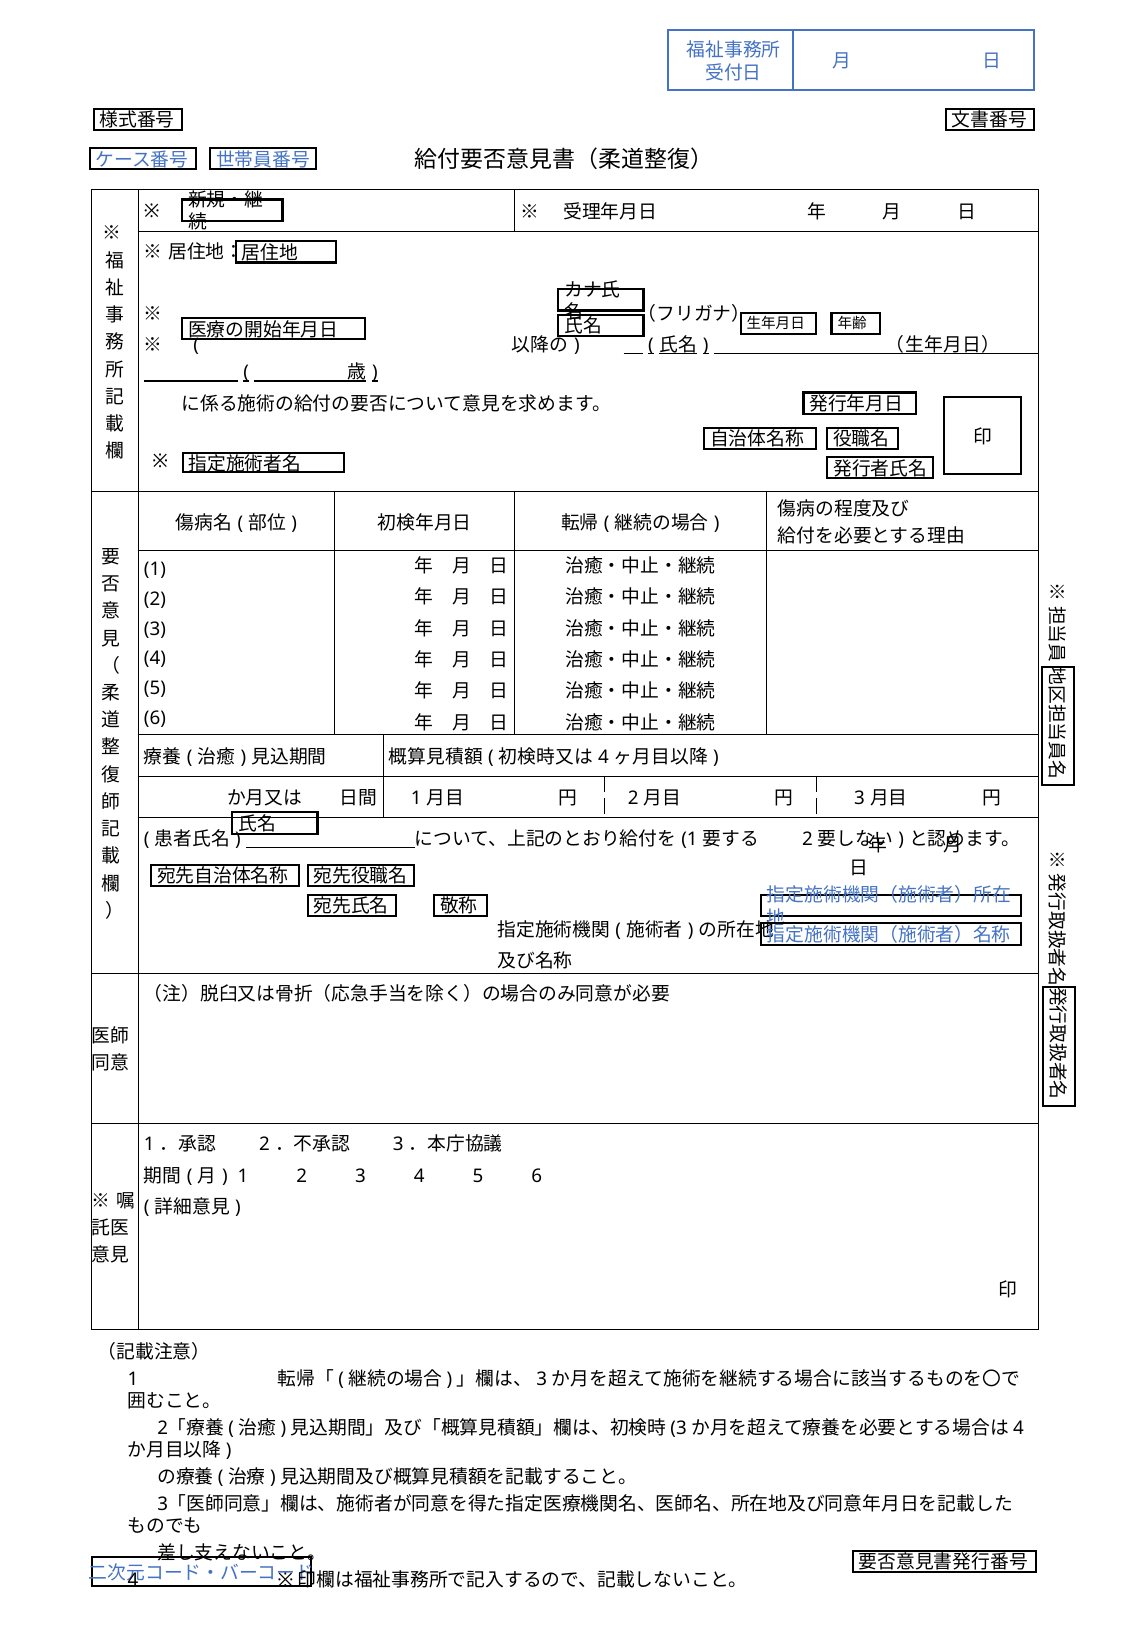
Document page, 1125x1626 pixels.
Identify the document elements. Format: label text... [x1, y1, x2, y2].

text_box 指定施術者名 [183, 452, 345, 473]
table_cell 2月目 円 [604, 777, 817, 817]
table_cell 要否意見（柔道整復師記載欄） [92, 492, 138, 973]
text_box 氏名 [557, 314, 645, 337]
table_cell （注）脱臼又は骨折（応急手当を除く）の場合のみ同意が必要 [139, 974, 1038, 1123]
text_box 宛先氏名 [307, 894, 397, 917]
table_cell か月又は 日間 [139, 777, 383, 817]
table_cell 傷病名(部位) [139, 492, 334, 550]
text_box 世帯員番号 [209, 147, 317, 170]
text_box 居住地 [235, 240, 337, 264]
table_cell [767, 551, 1038, 734]
text_box 指定施術機関（施術者）所在地 [760, 894, 1022, 917]
text_box カナ氏名 [557, 288, 645, 312]
table_cell (1) (2) (3) (4) (5) (6) [139, 551, 334, 734]
text_box 要否意見書発行番号 [852, 1550, 1037, 1573]
text_box 年 月 日 [805, 844, 991, 867]
text_box 自治体名称 [703, 427, 817, 450]
text_box 文書番号 [945, 108, 1035, 131]
text_box 宛先役職名 [307, 864, 415, 887]
table_cell 初検年月日 [335, 492, 514, 550]
text_box 新規・継続 [181, 198, 284, 222]
text_box 氏名 [231, 811, 319, 835]
text_box ※担当員 [1038, 576, 1078, 672]
table_cell 概算見積額(初検時又は4ヶ月目以降) [384, 735, 1038, 776]
text_box ケース番号 [89, 147, 197, 170]
table_cell (患者氏名) について、上記のとおり給付を(1要する 2要しない)と認めます。 指定施術機関(施術者)の所在地 及び名称 [139, 818, 1038, 973]
table_header ※ 受理年月日 年 月 日 [515, 190, 1038, 231]
text_box 発行取扱者名 [1042, 986, 1076, 1107]
table_cell 年 月 日 年 月 日 年 月 日 年 月 日 年 月 日 年 月 日 [335, 551, 514, 734]
text_box 宛先自治体名称 [150, 864, 300, 887]
text_box 年齢 [830, 312, 881, 335]
text_box 指定施術機関（施術者）名称 [760, 922, 1022, 946]
text_box （記載注意） 1 転帰「(継続の場合)」欄は、3か月を超えて施術を継続する場合に該当するものを〇で囲むこと。 「療養(治癒)見込期間」及び「概算見積額」欄は、初検時(3か月を超えて療養を必要とする場合は4か月目以降) の療養(治療)見込期間及び概算見積額を記載すること。 「医師同意」欄は、施術者が同意を得た指定医療機関名、医師名、所在地及び同意年月日を記載したものでも 差し支えないこと。 4 ※印欄は福祉事務所で記入するので、記載しないこと。 [91, 1339, 1037, 1539]
table_cell 転帰(継続の場合) [515, 492, 766, 550]
text_box 様式番号 [93, 108, 183, 131]
text_box 給付要否意見書（柔道整復） [293, 137, 836, 180]
table_cell 1月目 円 [384, 777, 604, 817]
table_cell 1．承認 2．不承認 3．本庁協議 期間(月) 1 2 3 4 5 6 (詳細意見) 印 [139, 1124, 1038, 1329]
table_cell 傷病の程度及び 給付を必要とする理由 [767, 492, 1038, 550]
text_box ※ [146, 445, 183, 474]
table_cell 3月目 円 [817, 777, 1038, 817]
table_header ※福祉事務所記載欄 [92, 190, 138, 491]
text_box 生年月日 [740, 312, 817, 335]
text_box 発行者氏名 [826, 456, 934, 479]
table_header ※ [139, 190, 514, 231]
text_box 役職名 [826, 427, 899, 450]
text_box 二次元コード・バーコード [91, 1556, 312, 1587]
table_cell ※嘱託医意見 [92, 1124, 138, 1329]
table_cell 治癒・中止・継続 治癒・中止・継続 治癒・中止・継続 治癒・中止・継続 治癒・中止・継続 治癒・中止・継続 [515, 551, 766, 734]
table_cell 療養(治癒)見込期間 [139, 735, 383, 776]
text_box 印 [944, 397, 1022, 474]
text_box 敬称 [433, 894, 488, 917]
text_box ※発行取扱者名 [1038, 844, 1078, 988]
text_box 発行年月日 [802, 391, 917, 415]
text_box 地区担当員名 [1041, 666, 1075, 786]
table_cell 医師同意 [92, 974, 138, 1123]
text_box 医療の開始年月日 [181, 317, 366, 340]
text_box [667, 30, 1035, 91]
table_cell ※居住地： ※ （フリガナ） ※ ( 以降の) (氏名) （生年月日） ( 歳) に係る施術の給付の要否について意見を求めます。 [139, 232, 1038, 491]
